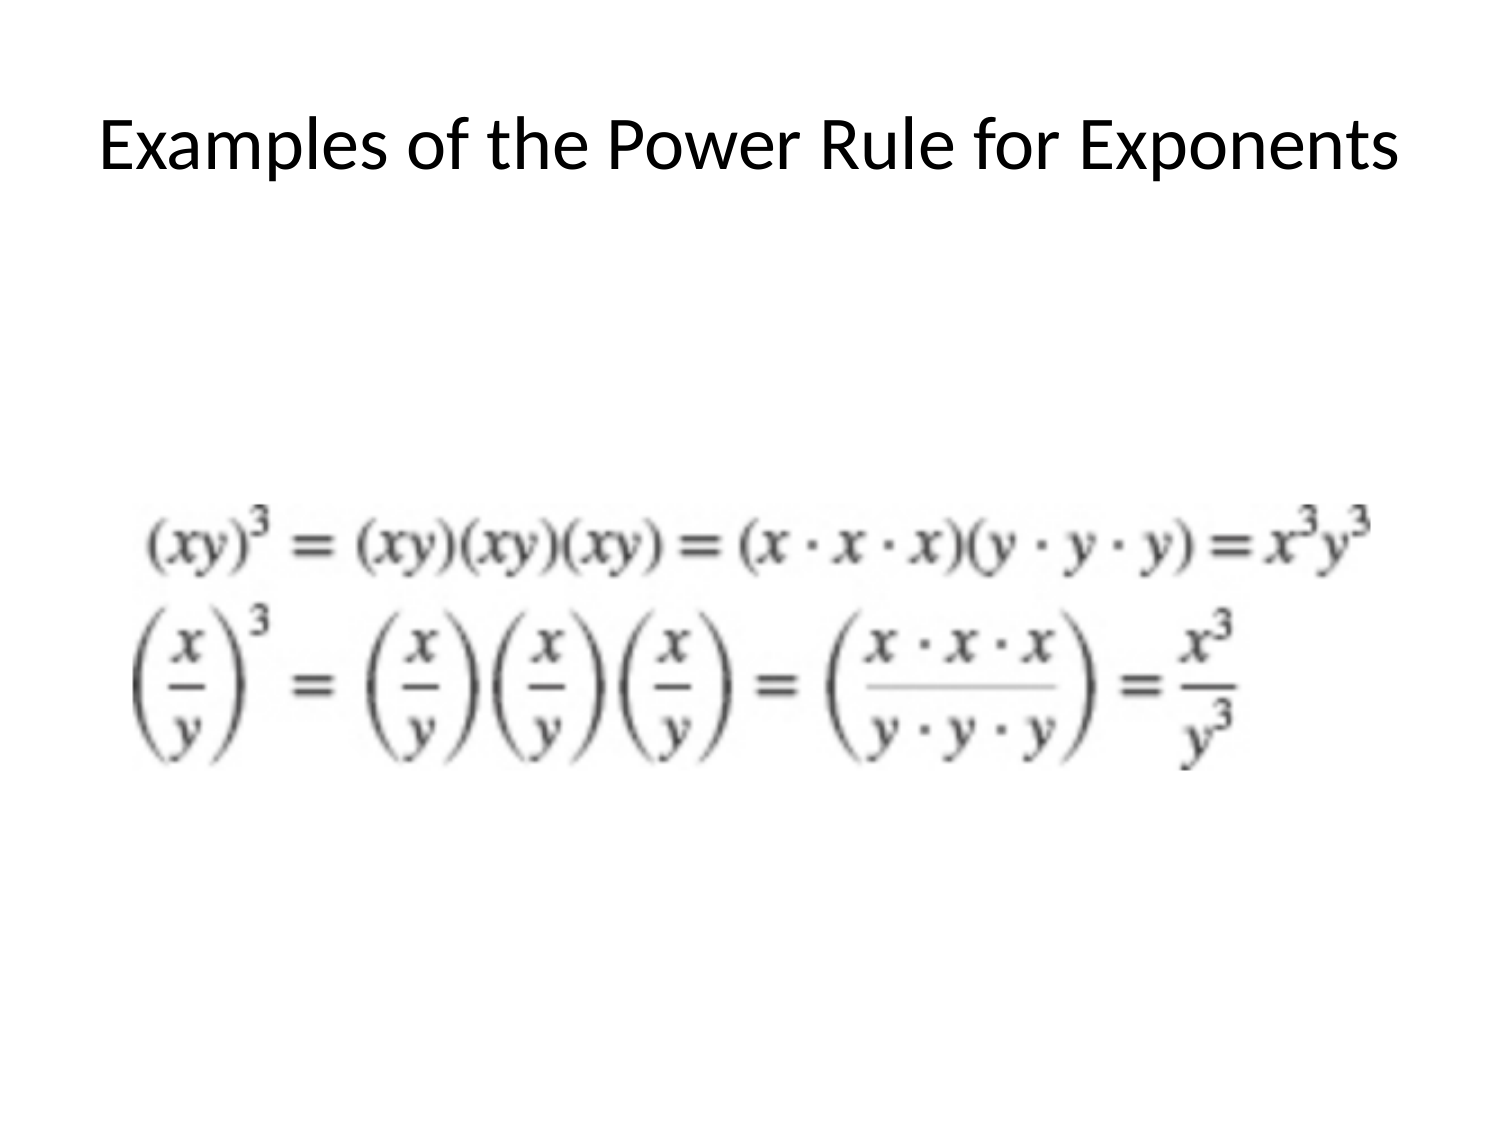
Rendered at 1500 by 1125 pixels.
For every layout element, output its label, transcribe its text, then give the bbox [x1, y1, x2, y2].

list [74, 262, 1426, 1006]
title Examples of the Power Rule for Exponents [75, 45, 1425, 233]
